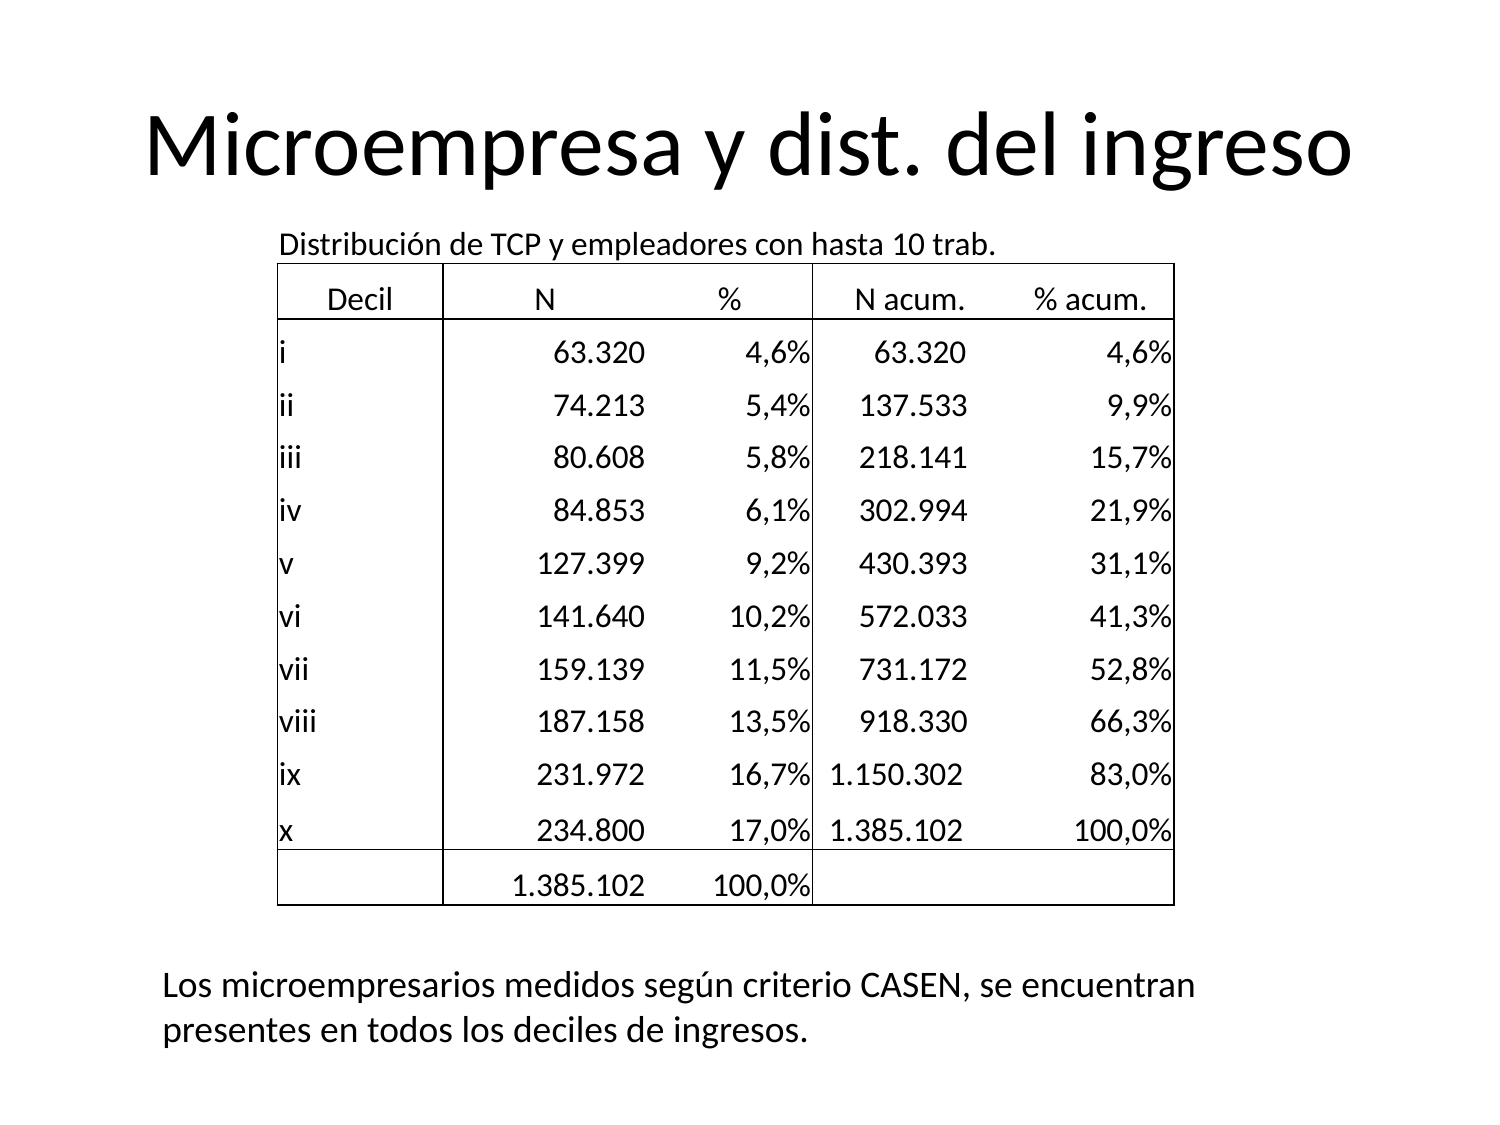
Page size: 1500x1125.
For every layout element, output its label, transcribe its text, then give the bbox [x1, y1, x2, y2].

table_cell 430.393 [813, 530, 1008, 583]
table_cell 100,0% [1008, 794, 1173, 849]
table_cell N [444, 264, 647, 318]
table_cell % acum. [1008, 264, 1173, 318]
table_cell i [278, 320, 442, 372]
table_cell Decil [278, 264, 442, 318]
table_cell 218.141 [813, 424, 1008, 477]
table_cell 5,4% [647, 372, 812, 424]
table_cell ix [278, 741, 442, 794]
table_cell 41,3% [1008, 583, 1173, 636]
table_cell 5,8% [647, 424, 812, 477]
table_cell 52,8% [1008, 636, 1173, 688]
table_cell N acum. [813, 264, 1008, 318]
table_cell 74.213 [444, 372, 647, 424]
table_cell 127.399 [444, 530, 647, 583]
table_cell 17,0% [647, 794, 812, 849]
table_cell v [278, 530, 442, 583]
table_cell 1.150.302 [813, 741, 1008, 794]
table_cell 141.640 [444, 583, 647, 636]
table_cell 80.608 [444, 424, 647, 477]
table_cell 572.033 [813, 583, 1008, 636]
table_cell 731.172 [813, 636, 1008, 688]
table_cell 63.320 [444, 320, 647, 372]
table_cell 84.853 [444, 477, 647, 530]
table_cell 16,7% [647, 741, 812, 794]
table_cell 4,6% [647, 320, 812, 372]
table_cell viii [278, 688, 442, 741]
table_header Distribución de TCP y empleadores con hasta 10 trab. [278, 208, 1174, 263]
table_cell 100,0% [647, 850, 812, 904]
table_cell 4,6% [1008, 320, 1173, 372]
table_cell 9,9% [1008, 372, 1173, 424]
table_cell 137.533 [813, 372, 1008, 424]
table_cell 159.139 [444, 636, 647, 688]
table_cell iv [278, 477, 442, 530]
table_cell 83,0% [1008, 741, 1173, 794]
table_cell 302.994 [813, 477, 1008, 530]
table_cell [813, 850, 1008, 904]
table_cell [278, 850, 442, 904]
table_cell 13,5% [647, 688, 812, 741]
table_cell 918.330 [813, 688, 1008, 741]
table_cell 15,7% [1008, 424, 1173, 477]
table_cell vii [278, 636, 442, 688]
table_cell 10,2% [647, 583, 812, 636]
table_cell % [647, 264, 812, 318]
table_cell 6,1% [647, 477, 812, 530]
table_cell vi [278, 583, 442, 636]
table_cell 21,9% [1008, 477, 1173, 530]
table_cell iii [278, 424, 442, 477]
table_cell 1.385.102 [444, 850, 647, 904]
table_cell 187.158 [444, 688, 647, 741]
table_cell 1.385.102 [813, 794, 1008, 849]
table_cell 63.320 [813, 320, 1008, 372]
table_cell 11,5% [647, 636, 812, 688]
table_cell 234.800 [444, 794, 647, 849]
title Microempresa y dist. del ingreso [75, 45, 1425, 233]
table_cell 231.972 [444, 741, 647, 794]
text_box Los microempresarios medidos según criterio CASEN, se encuentran presentes en todos los deciles de ingresos. [147, 952, 1294, 1057]
table_cell [1008, 850, 1173, 904]
table_cell 66,3% [1008, 688, 1173, 741]
table_cell x [278, 794, 442, 849]
table_cell 31,1% [1008, 530, 1173, 583]
table_cell ii [278, 372, 442, 424]
table_cell 9,2% [647, 530, 812, 583]
